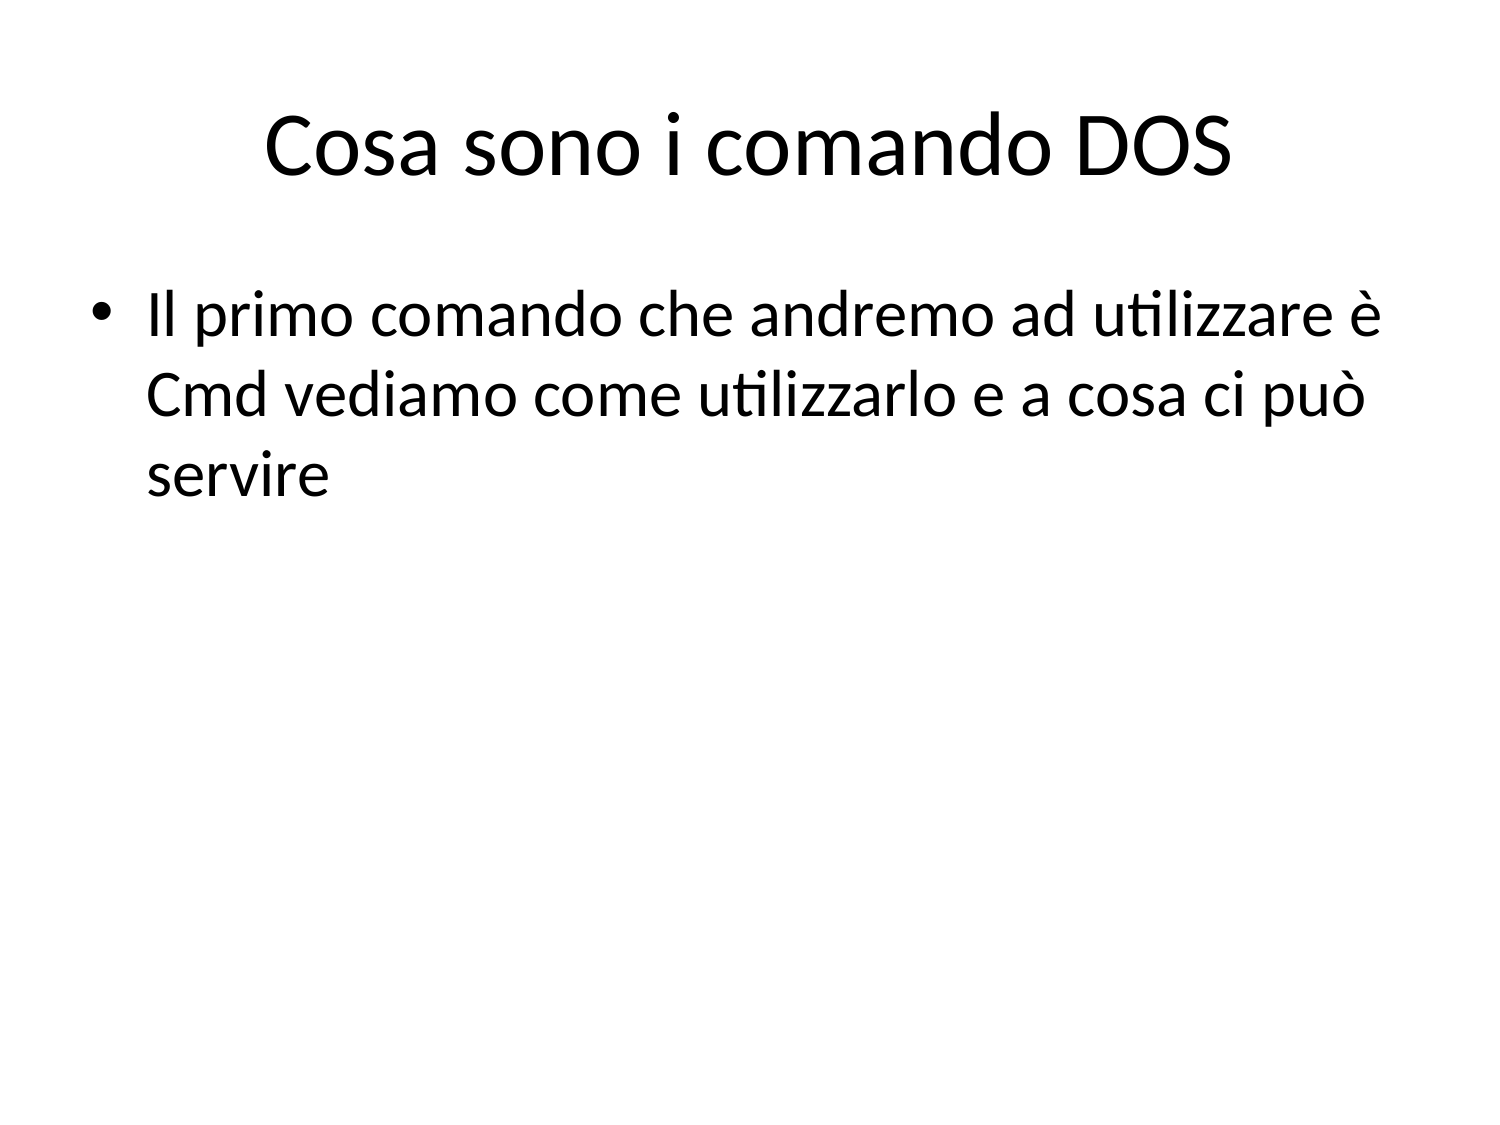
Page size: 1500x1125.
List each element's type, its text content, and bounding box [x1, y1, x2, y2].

list Il primo comando che andremo ad utilizzare è Cmd vediamo come utilizzarlo e a cosa ci può servire [75, 262, 1425, 1005]
title Cosa sono i comando DOS [75, 45, 1425, 233]
